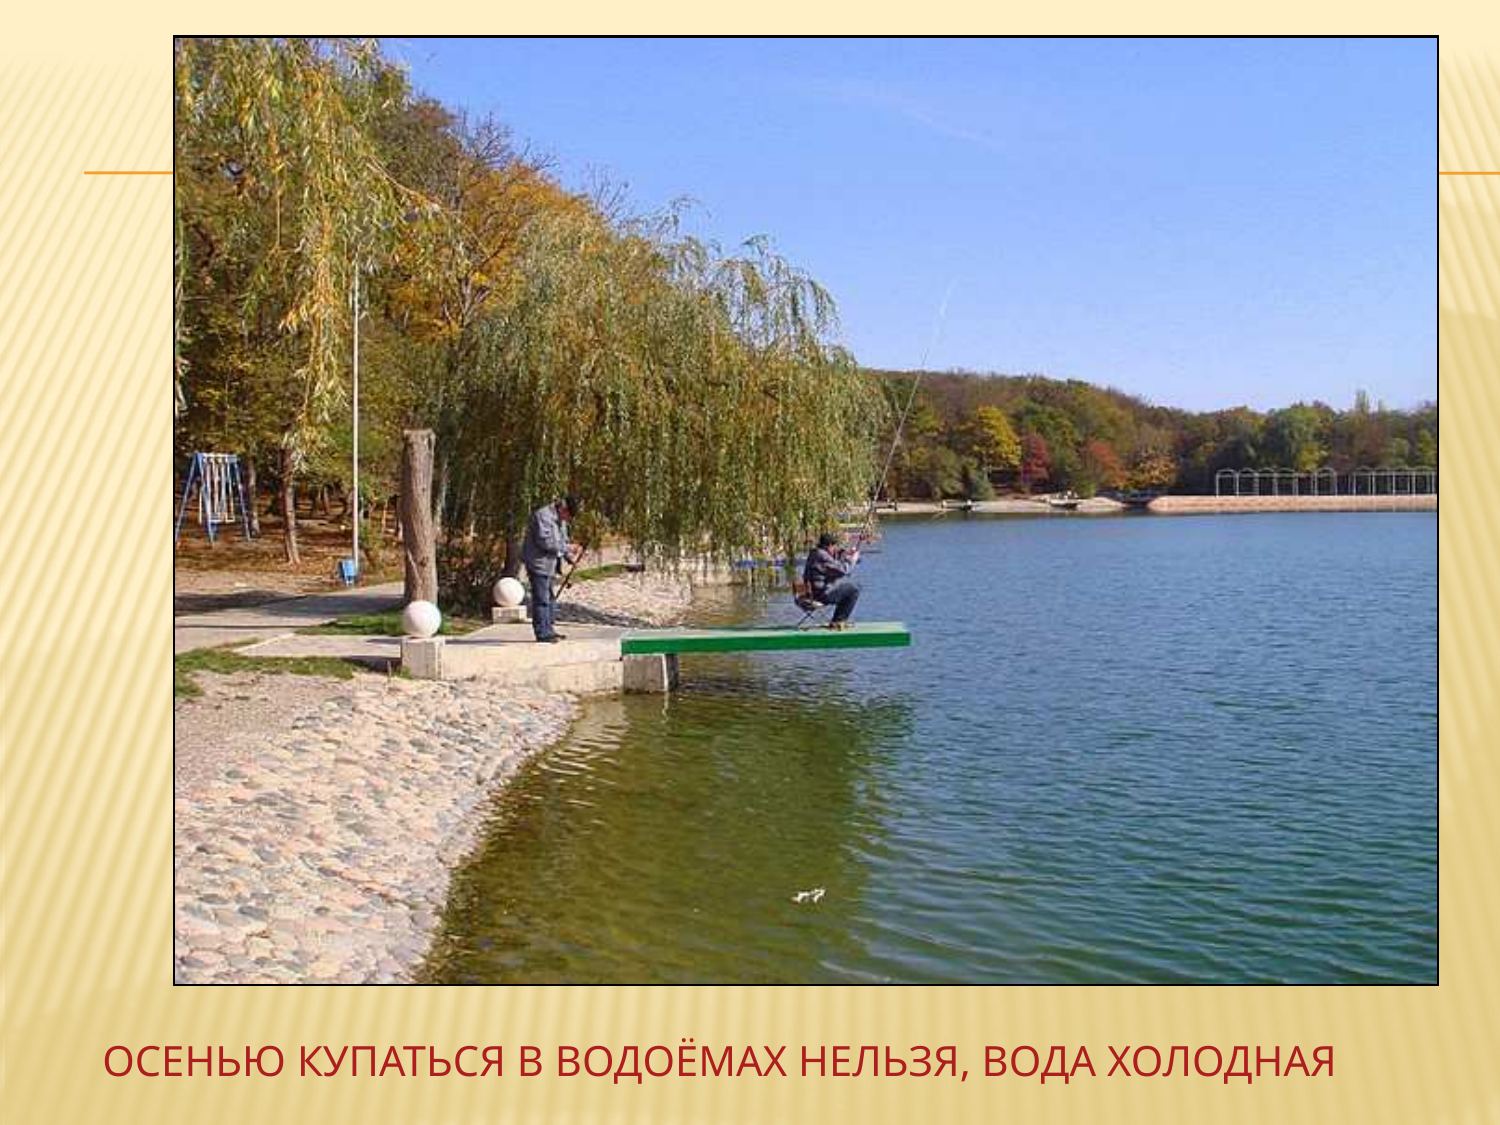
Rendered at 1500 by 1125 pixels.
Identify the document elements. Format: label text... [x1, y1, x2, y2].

title Осенью купаться в водоёмах нельзя, вода холодная [87, 1025, 1438, 1096]
picture [174, 37, 1438, 985]
